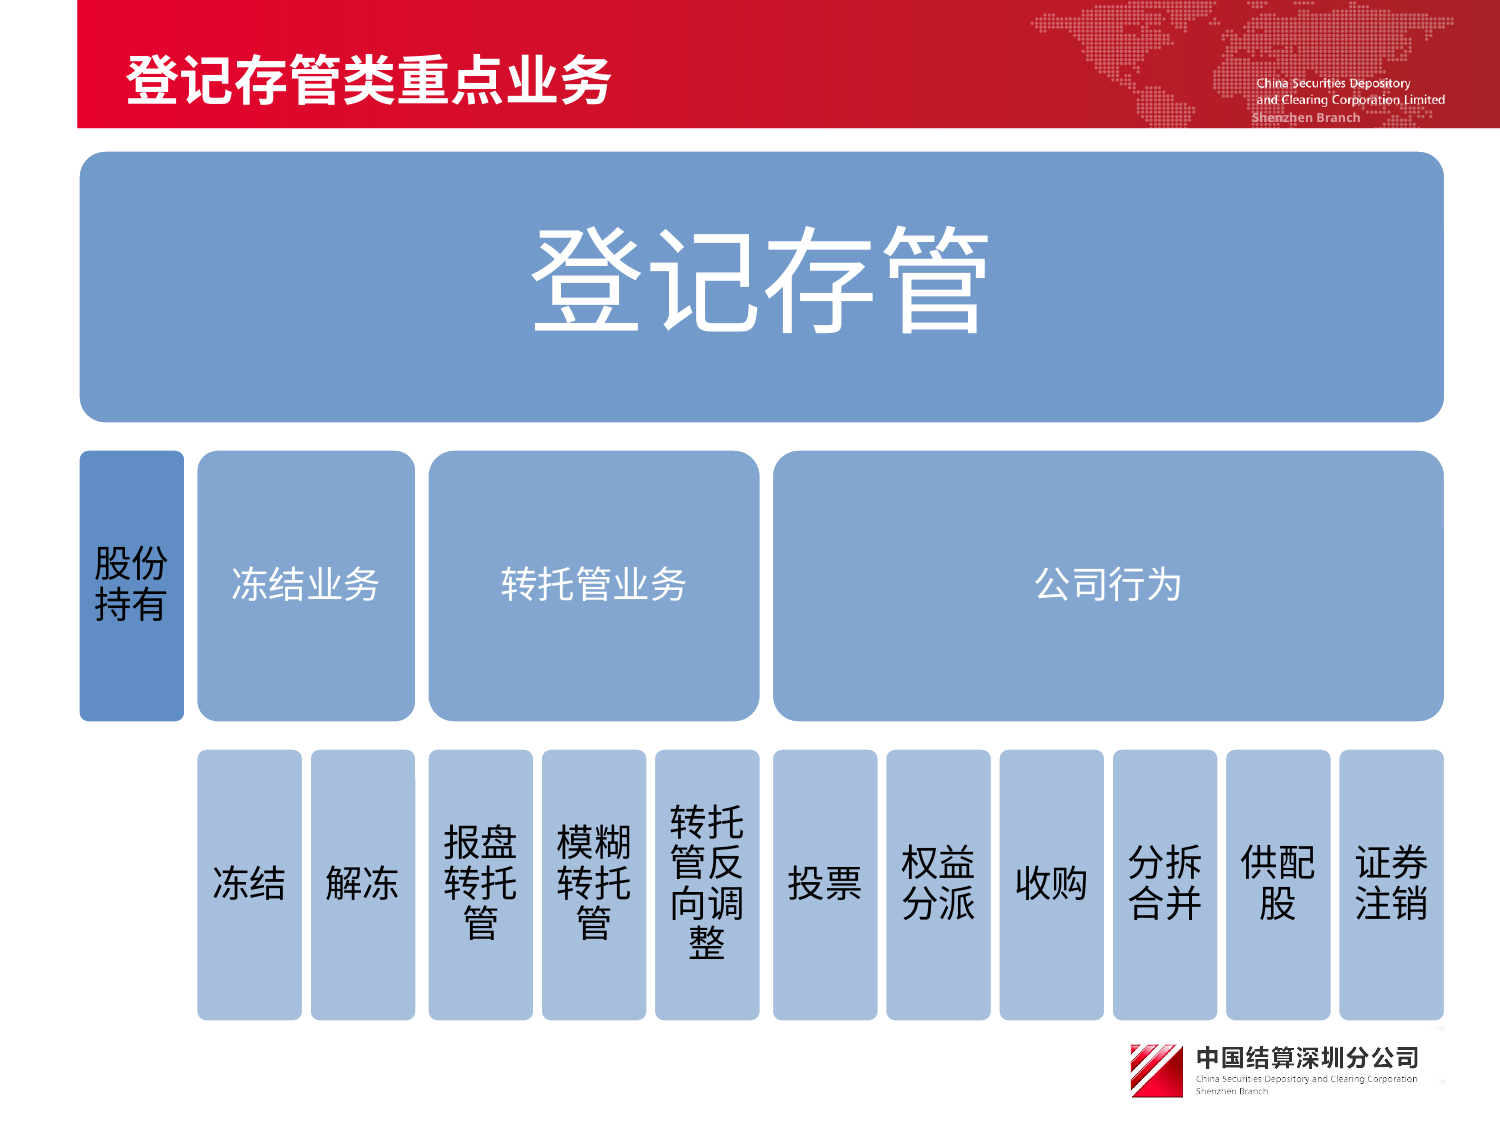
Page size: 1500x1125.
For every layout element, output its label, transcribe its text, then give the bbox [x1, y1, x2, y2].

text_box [76, 148, 1448, 1024]
text_box 登记存管类重点业务 [110, 30, 1495, 119]
picture [0, 0, 1500, 1125]
